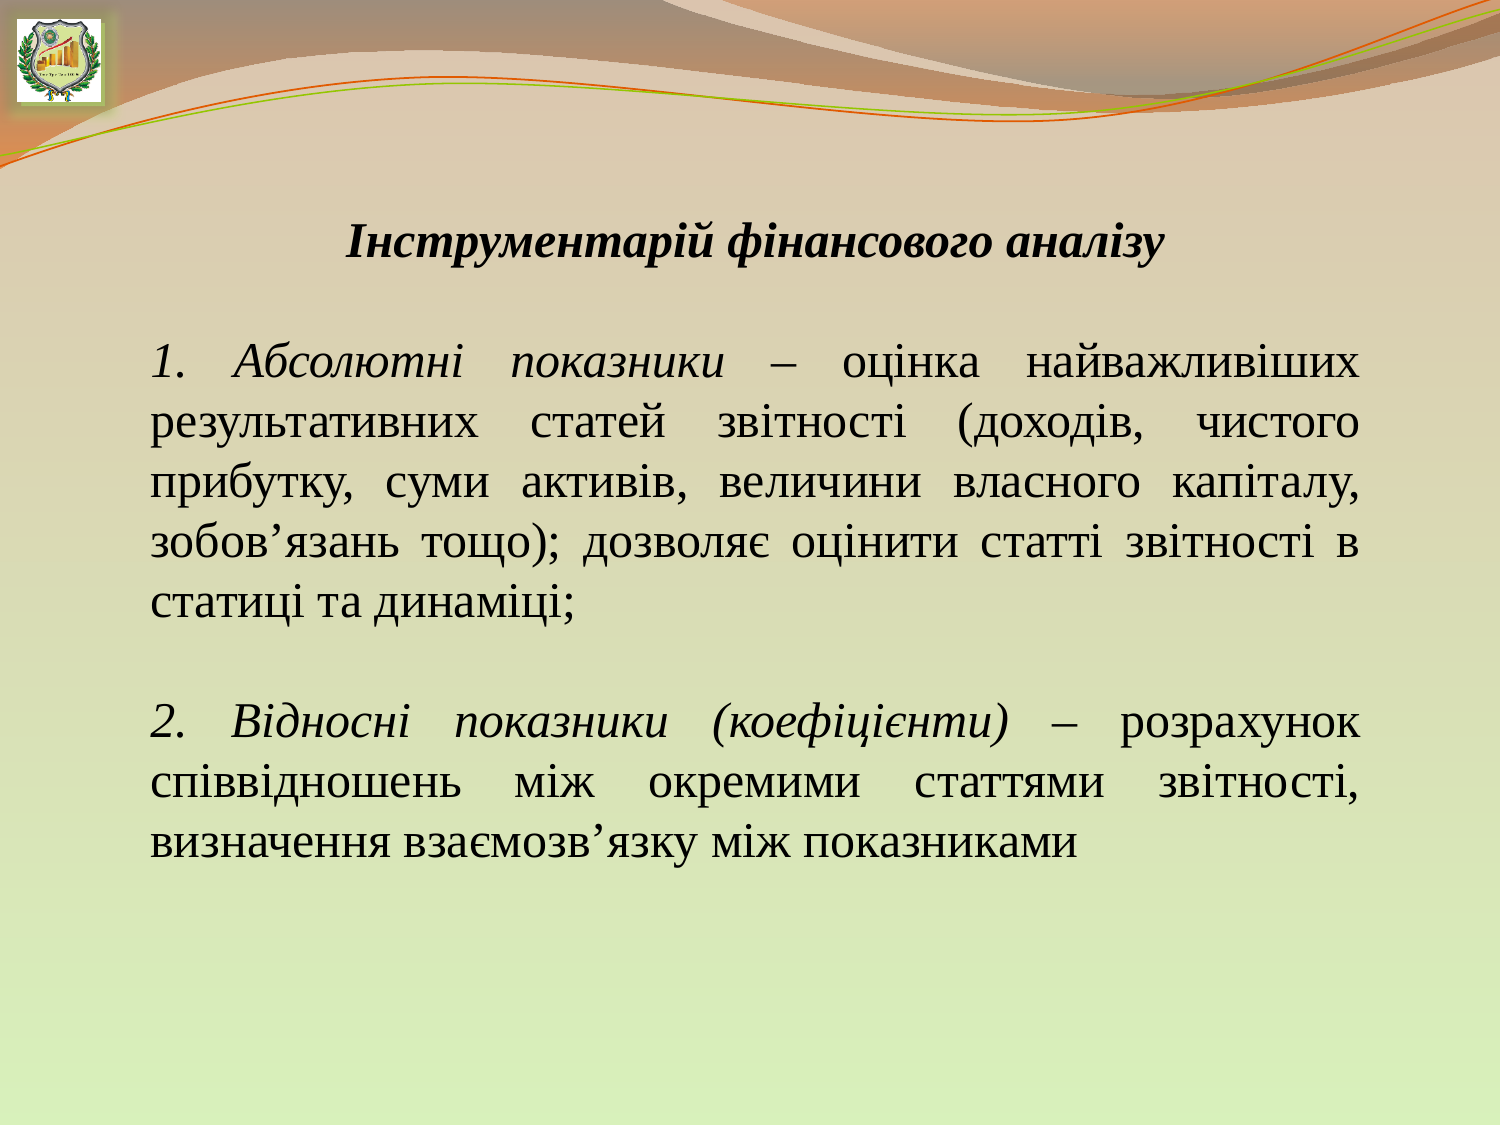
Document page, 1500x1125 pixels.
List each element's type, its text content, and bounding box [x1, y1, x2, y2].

picture [17, 18, 101, 102]
text_box Інструментарій фінансового аналізу 1. Абсолютні показники – оцінка найважливіших результативних статей звітності (доходів, чистого прибутку, суми активів, величини власного капіталу, зобов’язань тощо); дозволяє оцінити статті звітності в статиці та динаміці; 2. Відносні показники (коефіцієнти) – розрахунок співвідношень між окремими статтями звітності, визначення взаємозв’язку між показниками [135, 199, 1376, 875]
